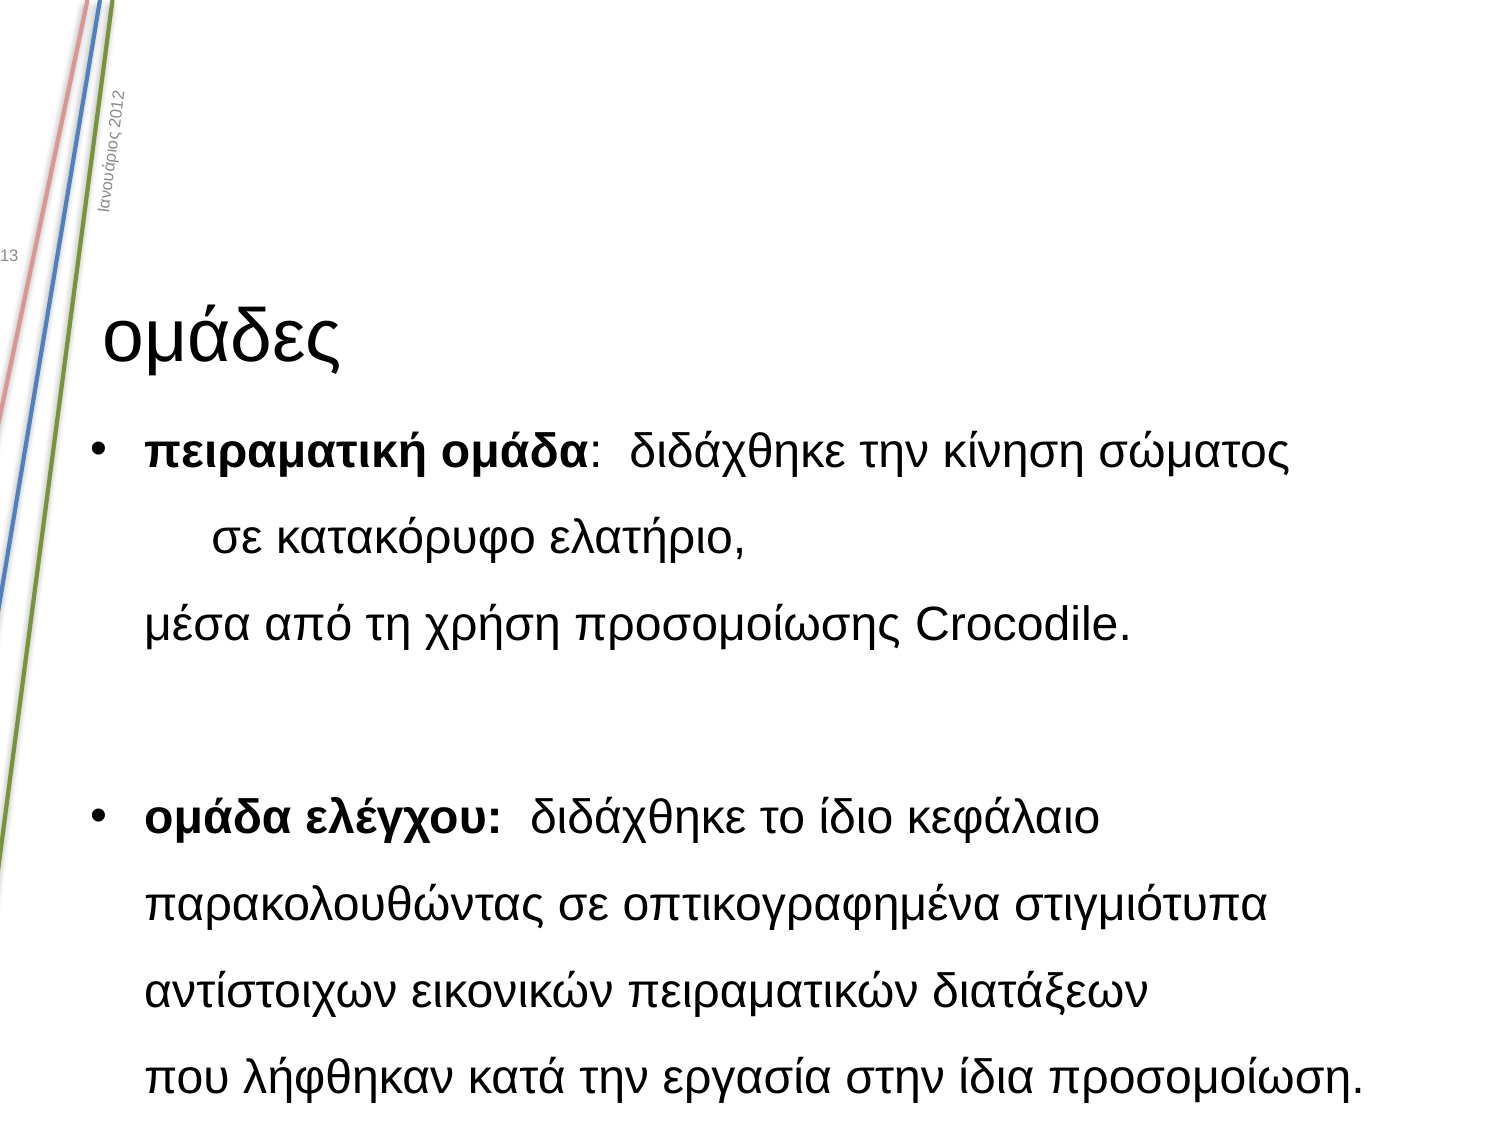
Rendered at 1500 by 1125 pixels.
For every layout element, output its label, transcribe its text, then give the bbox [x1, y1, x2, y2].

text_box [87, 237, 1438, 425]
text_box Ιανουάριος 2012 [75, 0, 160, 185]
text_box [0, 281, 382, 394]
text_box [0, 412, 526, 538]
list πειραματική ομάδα: διδάχθηκε την κίνηση σώματος σε κατακόρυφο ελατήριο, μέσα από τη χρήση προσομοίωσης Crocodile. ομάδα ελέγχου: διδάχθηκε το ίδιο κεφάλαιο παρακολουθώντας σε οπτικογραφημένα στιγμιότυπα αντίστοιχων εικονικών πειραματικών διατάξεων που λήφθηκαν κατά την εργασία στην ίδια προσομοίωση. [75, 382, 1463, 1125]
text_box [0, 187, 276, 279]
